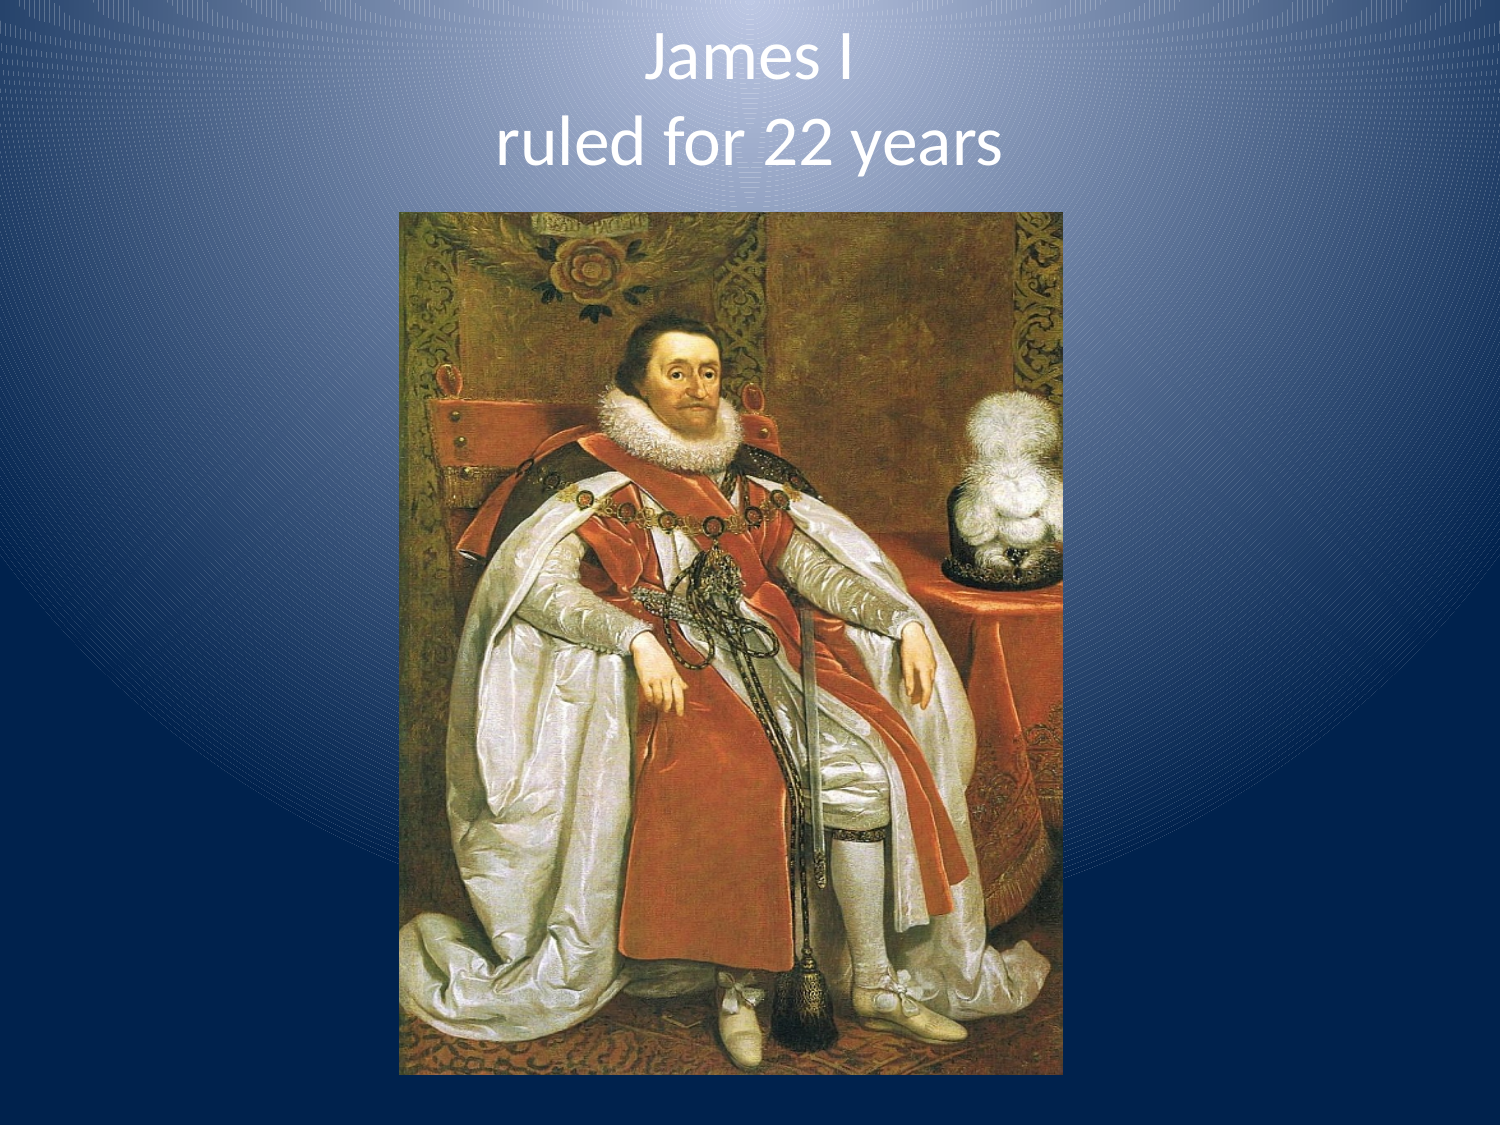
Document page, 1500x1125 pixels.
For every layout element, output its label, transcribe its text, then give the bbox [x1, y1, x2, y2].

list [399, 212, 1063, 1076]
title James I ruled for 22 years [75, 0, 1425, 188]
